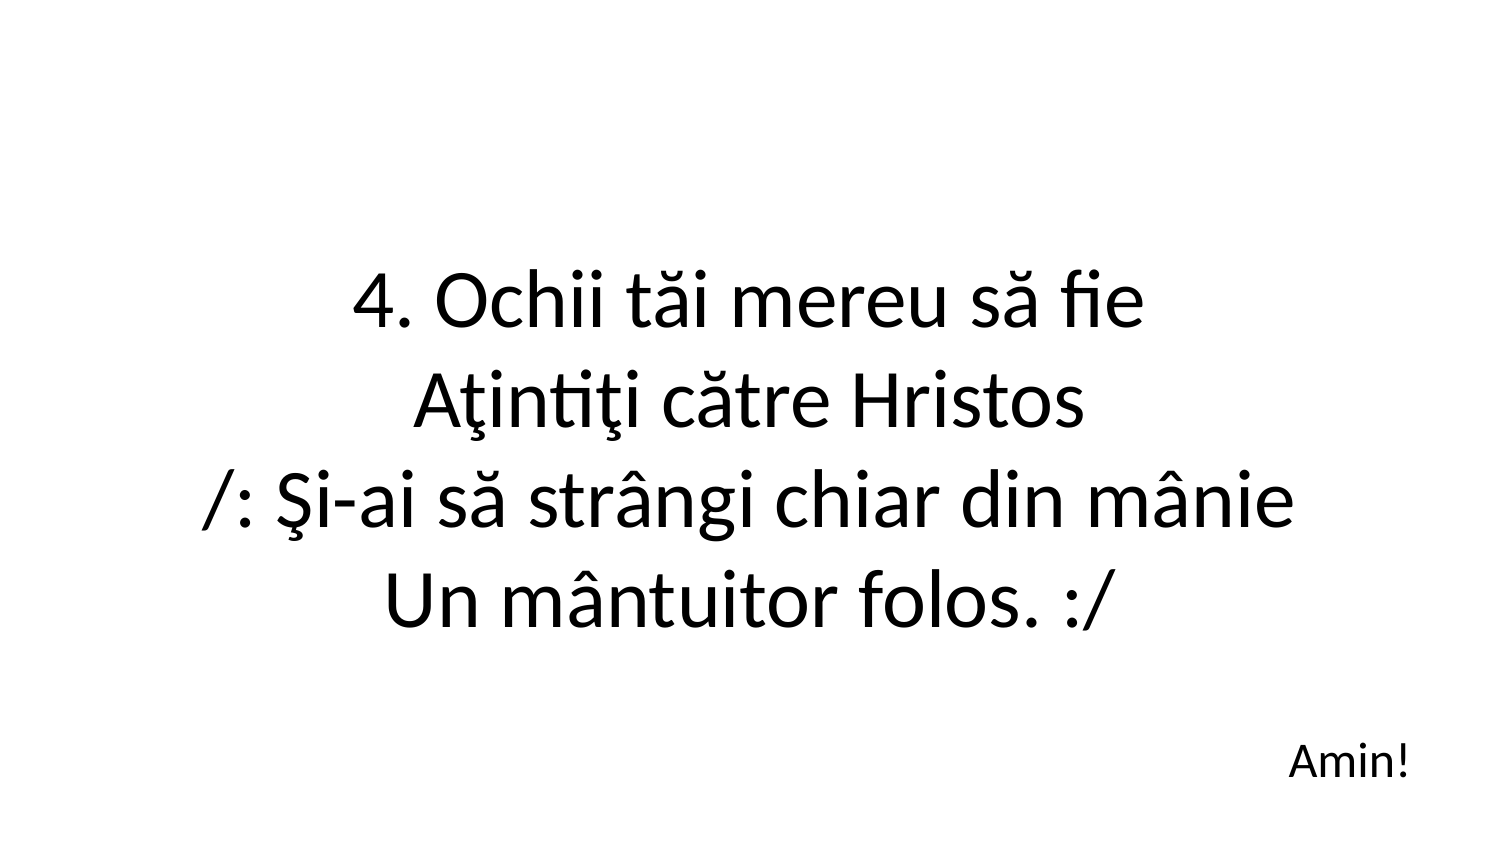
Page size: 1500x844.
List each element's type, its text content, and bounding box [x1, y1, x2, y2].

text_box Amin! [1273, 674, 1427, 795]
text_box 4. Ochii tăi mereu să fie Aţintiţi către Hristos /: Şi-ai să strângi chiar din mânie Un mântuitor folos. :/ [187, 192, 1313, 652]
